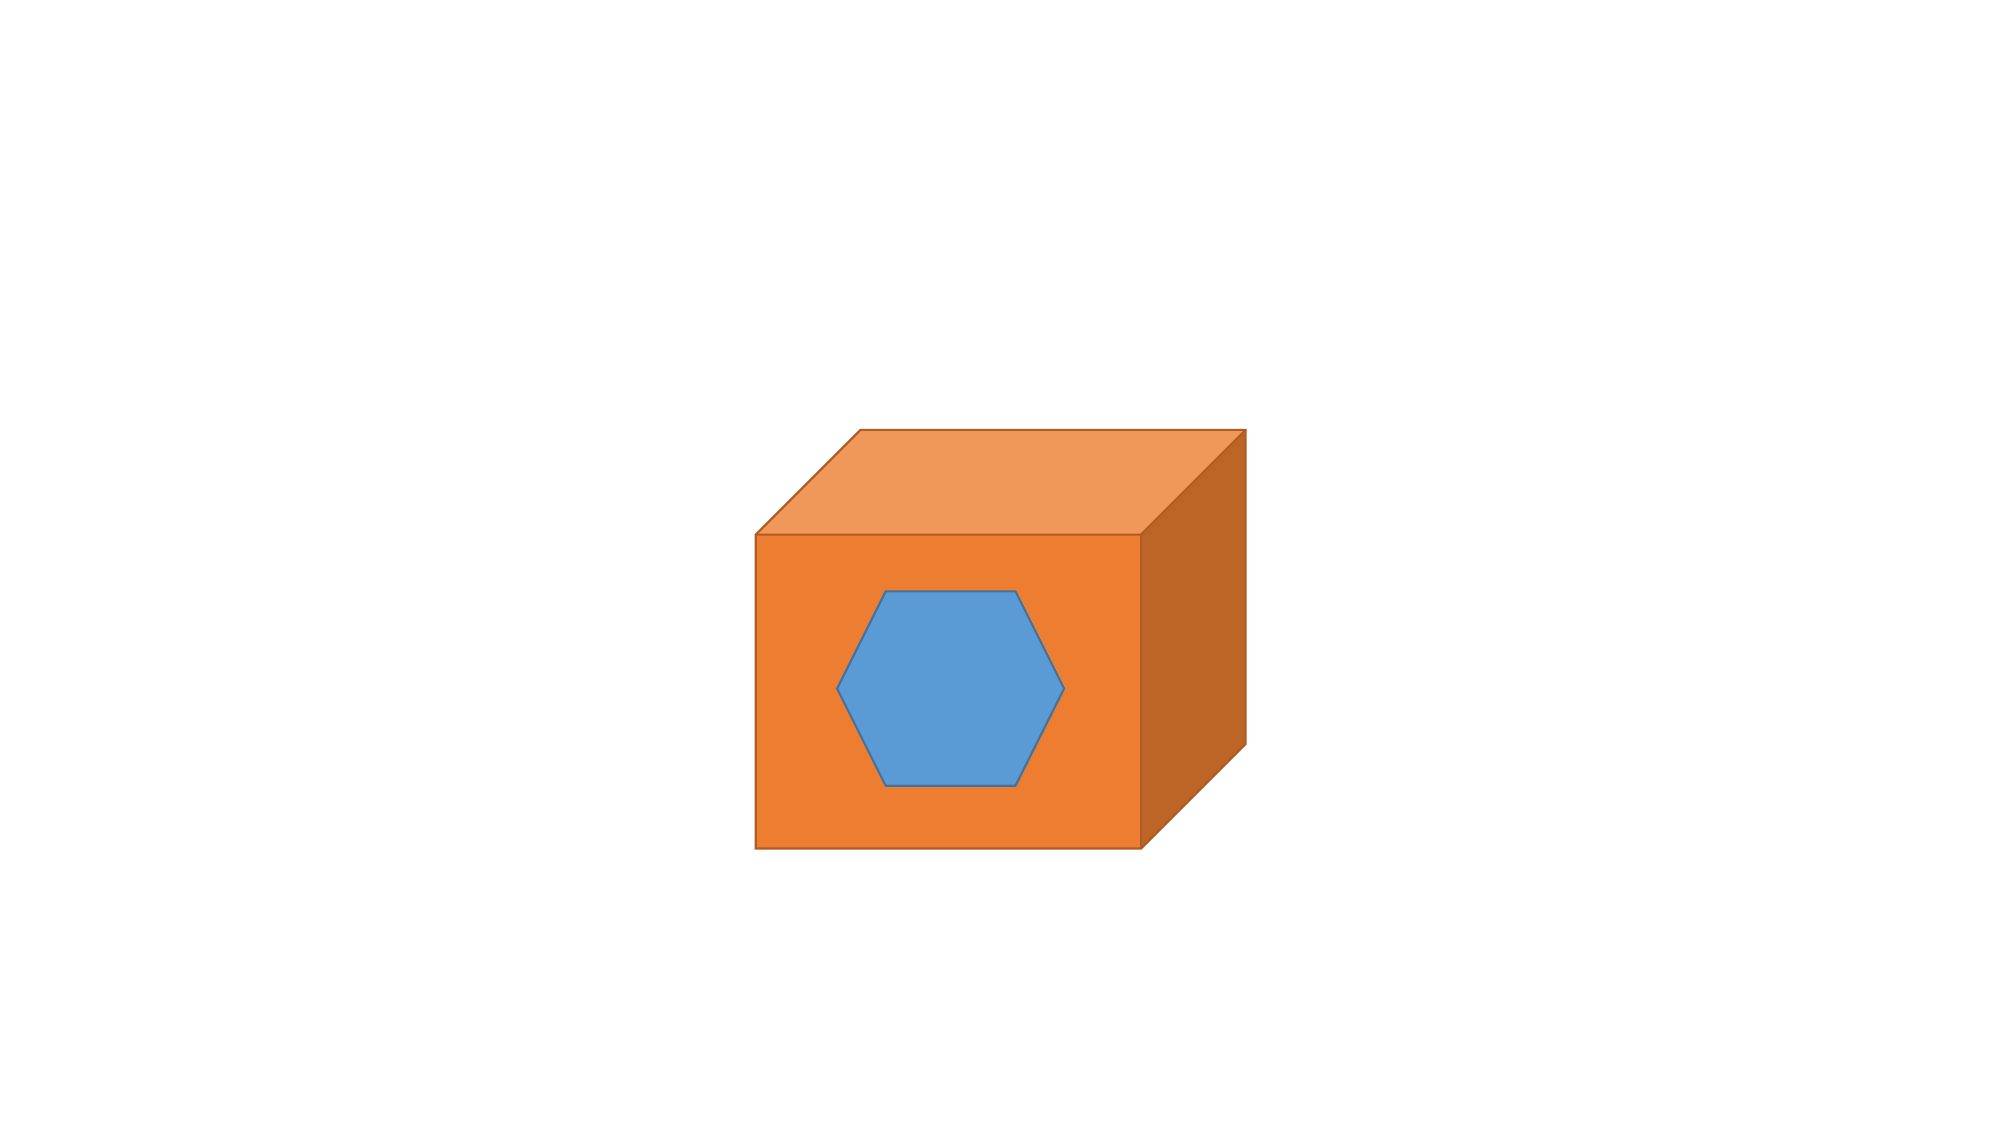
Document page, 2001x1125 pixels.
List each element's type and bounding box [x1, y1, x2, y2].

text_box [754, 428, 1247, 850]
text_box [835, 590, 1066, 787]
